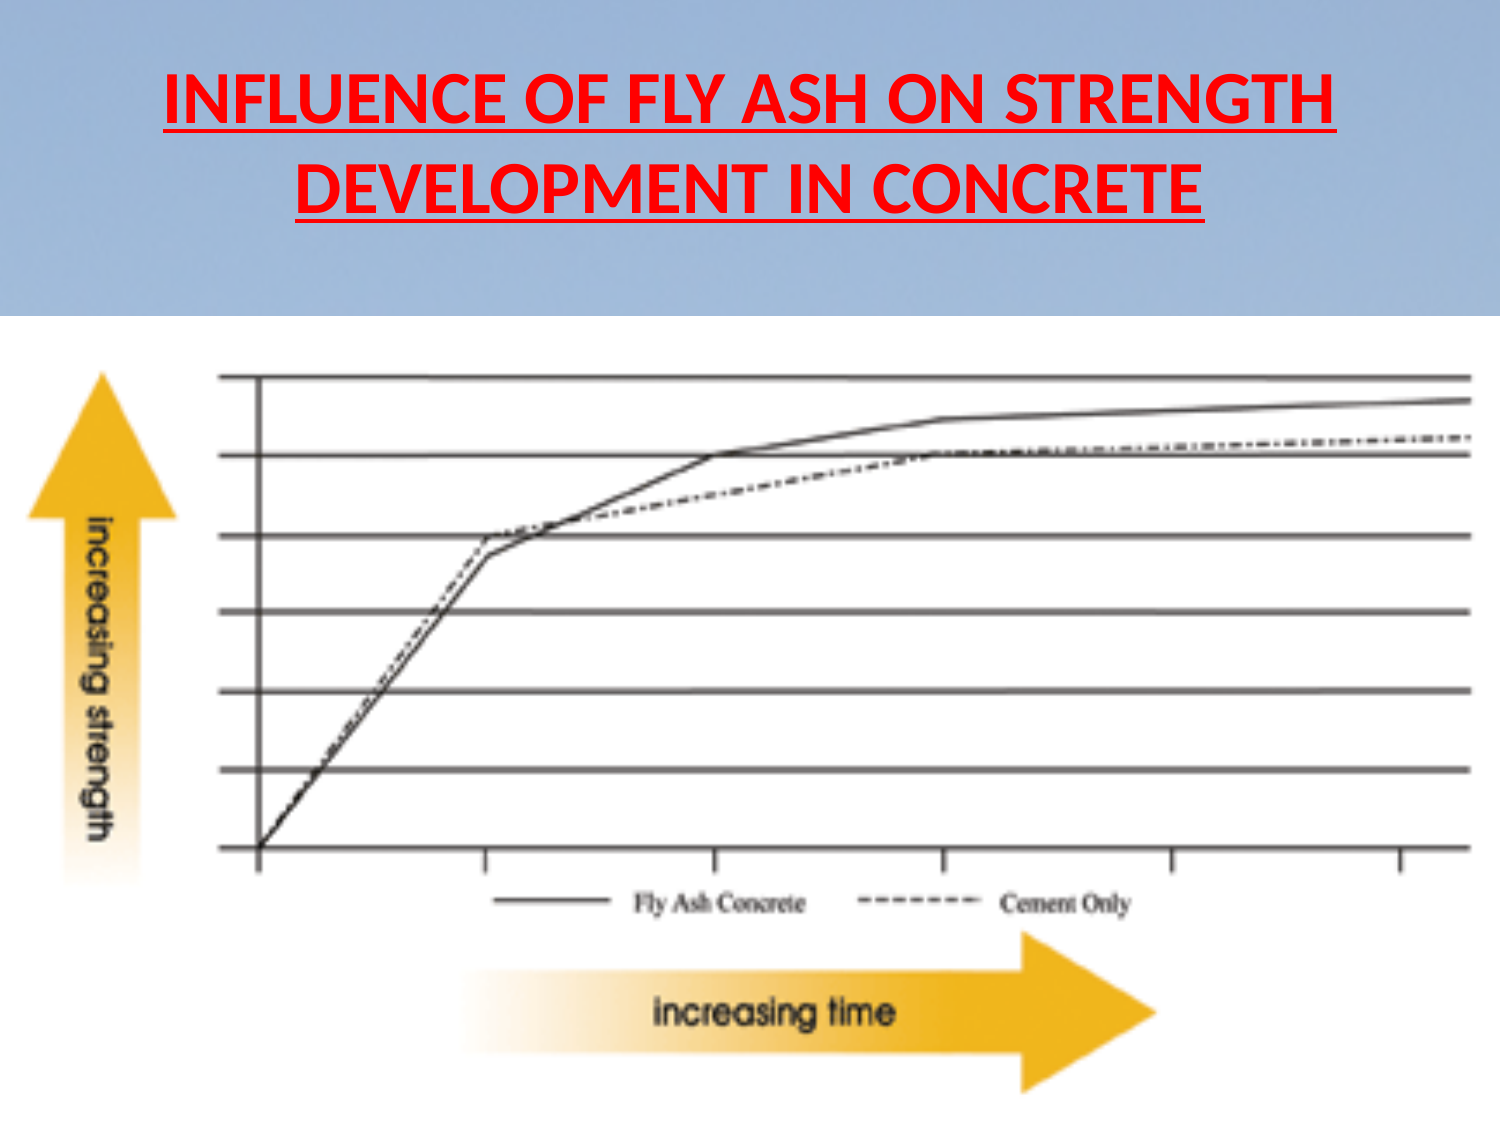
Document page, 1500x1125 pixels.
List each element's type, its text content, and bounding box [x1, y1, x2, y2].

title INFLUENCE OF FLY ASH ON STRENGTH DEVELOPMENT IN CONCRETE [75, 45, 1425, 233]
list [0, 316, 1500, 1125]
